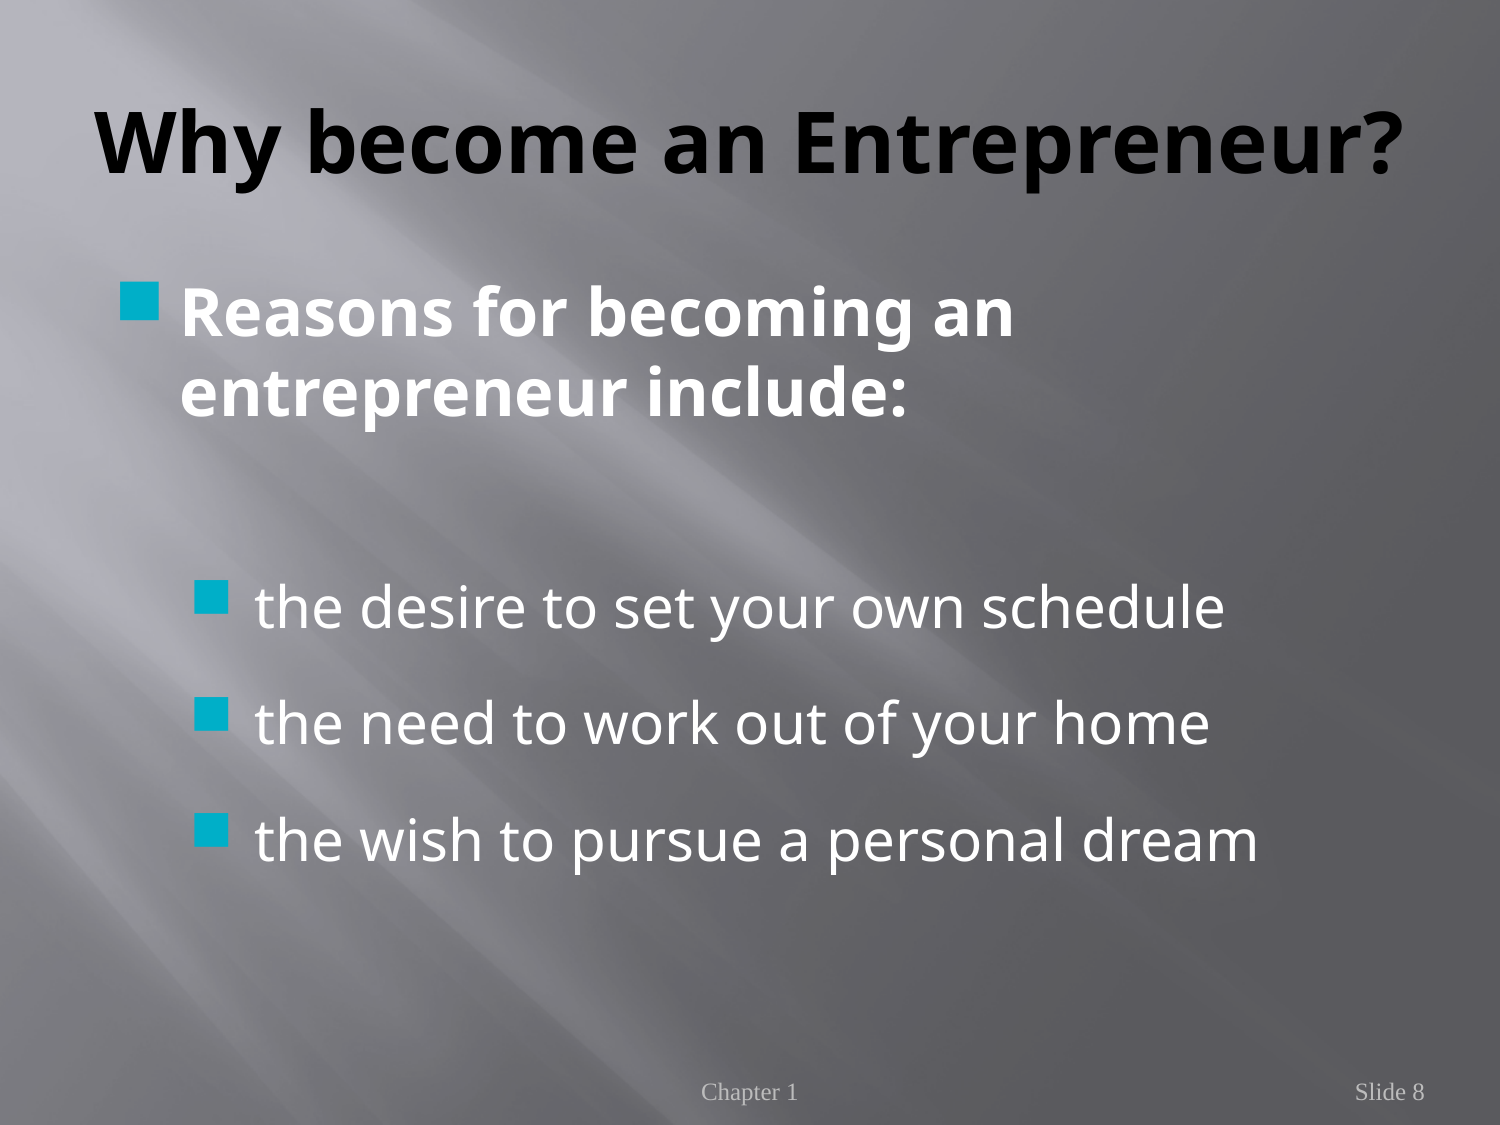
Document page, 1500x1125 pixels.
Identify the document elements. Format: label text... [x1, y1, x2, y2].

slide_number Slide 8 [1299, 1052, 1425, 1113]
text_box Reasons for becoming an entrepreneur include: the desire to set your own schedule the need to work out of your home the wish to pursue a personal dream [99, 262, 1375, 1075]
title Why become an Entrepreneur? [75, 45, 1425, 233]
footer Chapter 1 [512, 1075, 988, 1113]
